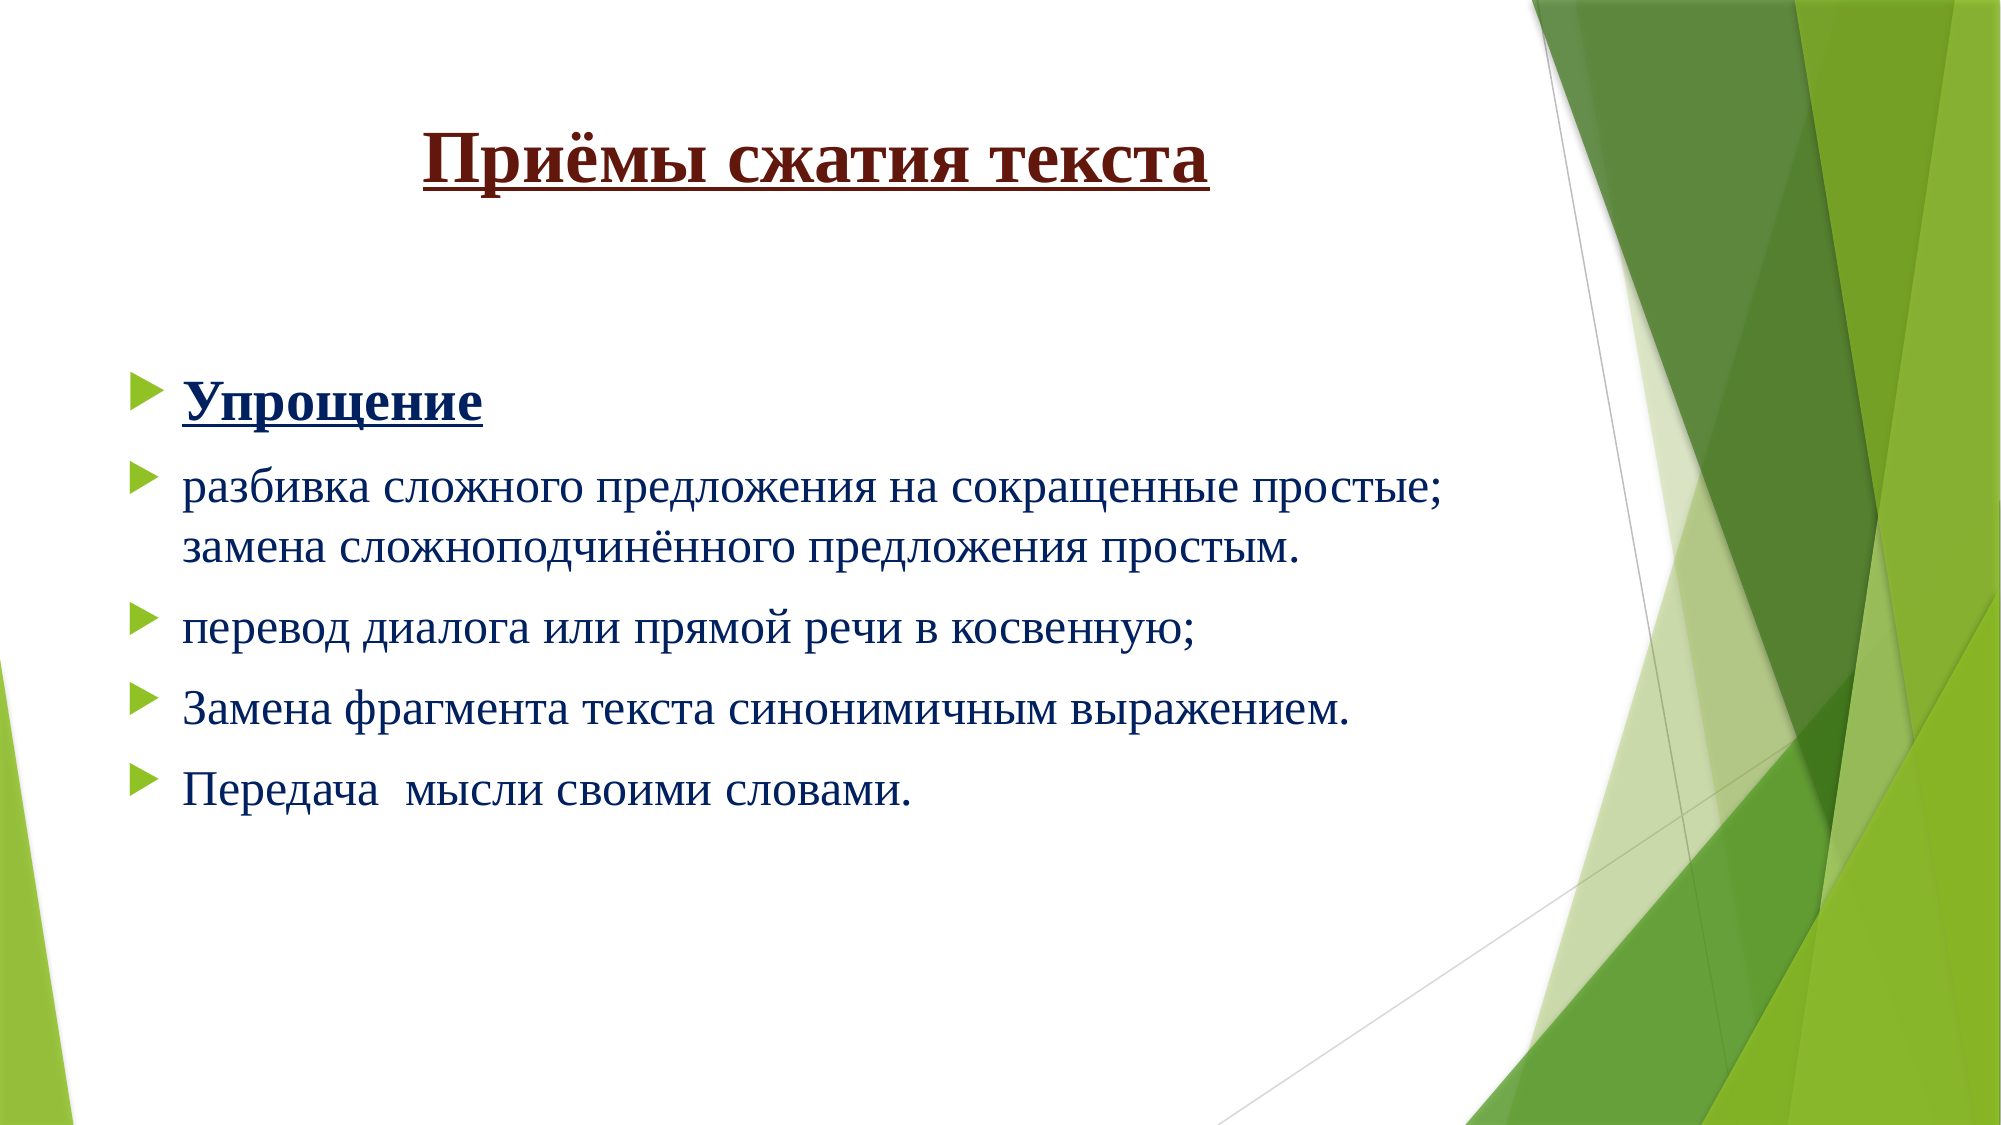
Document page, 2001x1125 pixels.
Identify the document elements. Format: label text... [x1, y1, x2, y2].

list Упрощение разбивка сложного предложения на сокращенные простые; замена сложноподчинённого предложения простым. перевод диалога или прямой речи в косвенную; Замена фрагмента текста синонимичным выражением. Передача мысли своими словами. [111, 354, 1522, 992]
title Приёмы сжатия текста [111, 99, 1522, 317]
